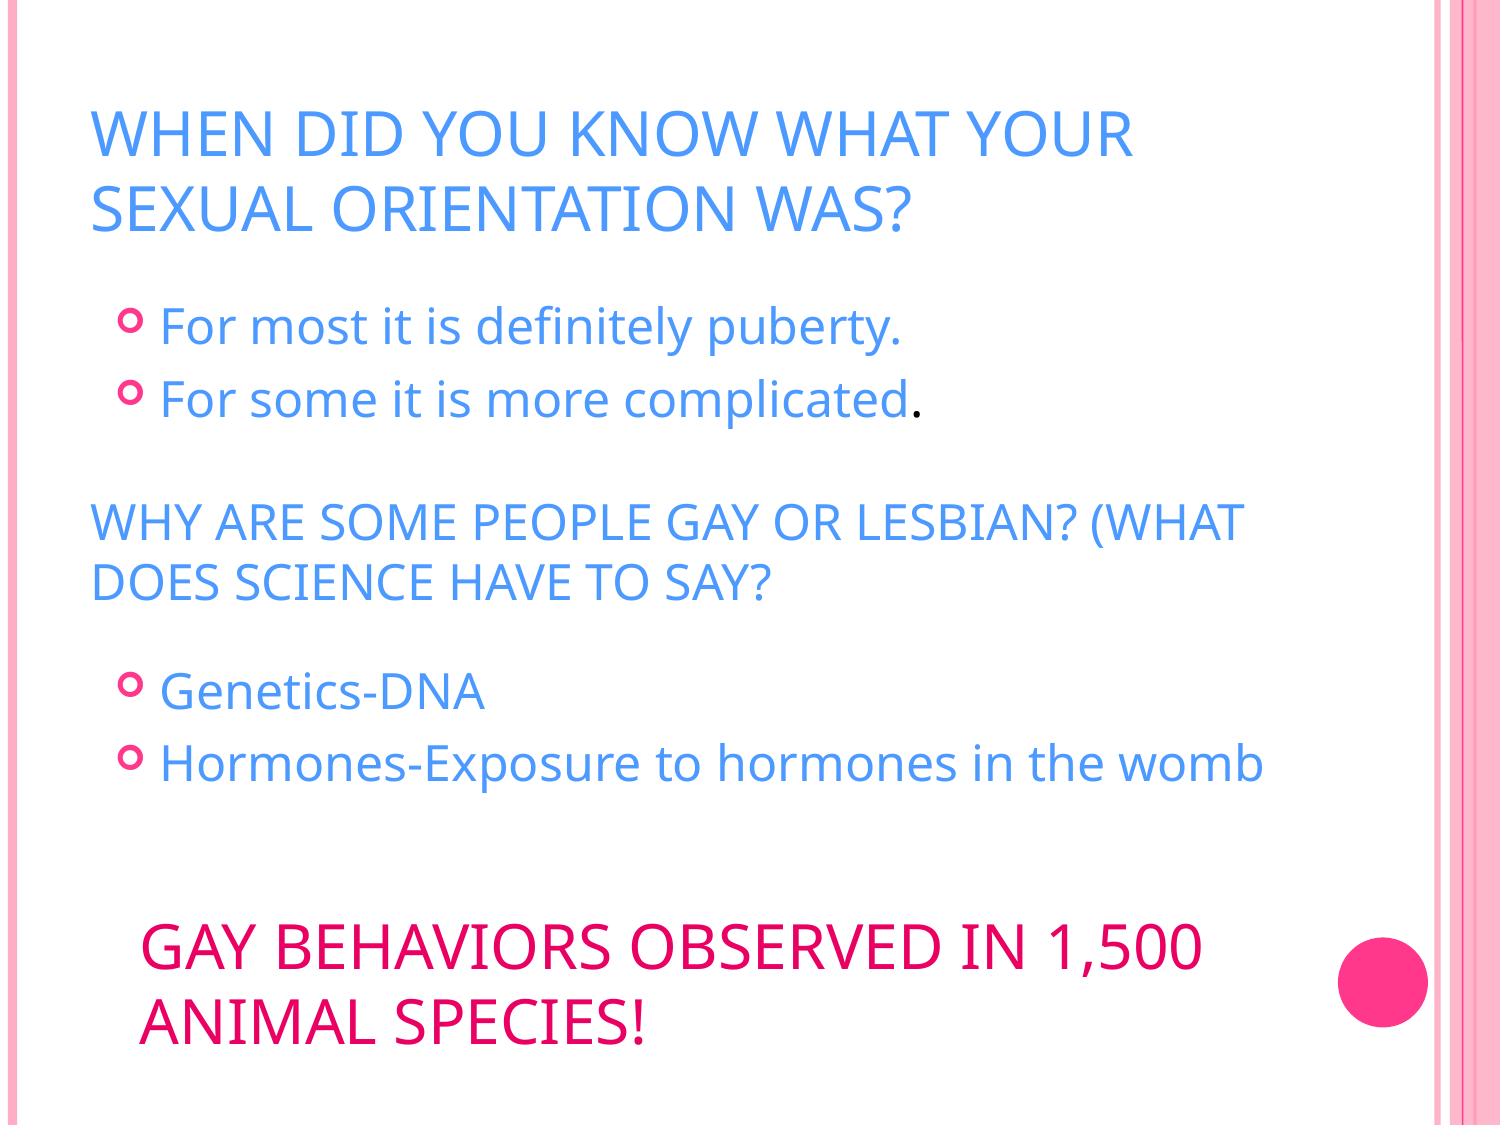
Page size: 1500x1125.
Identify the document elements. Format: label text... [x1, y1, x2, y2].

text_box Gay behaviors observed in 1,500 animal species! [125, 876, 1350, 1065]
text_box For most it is definitely puberty. For some it is more complicated. [99, 287, 1325, 513]
title Why are some people gay or Lesbian? (What does science have to say? [75, 480, 1301, 618]
list Genetics-DNA Hormones-Exposure to hormones in the womb [99, 651, 1325, 877]
text_box When did you know what your sexual orientation was? [75, 63, 1301, 252]
